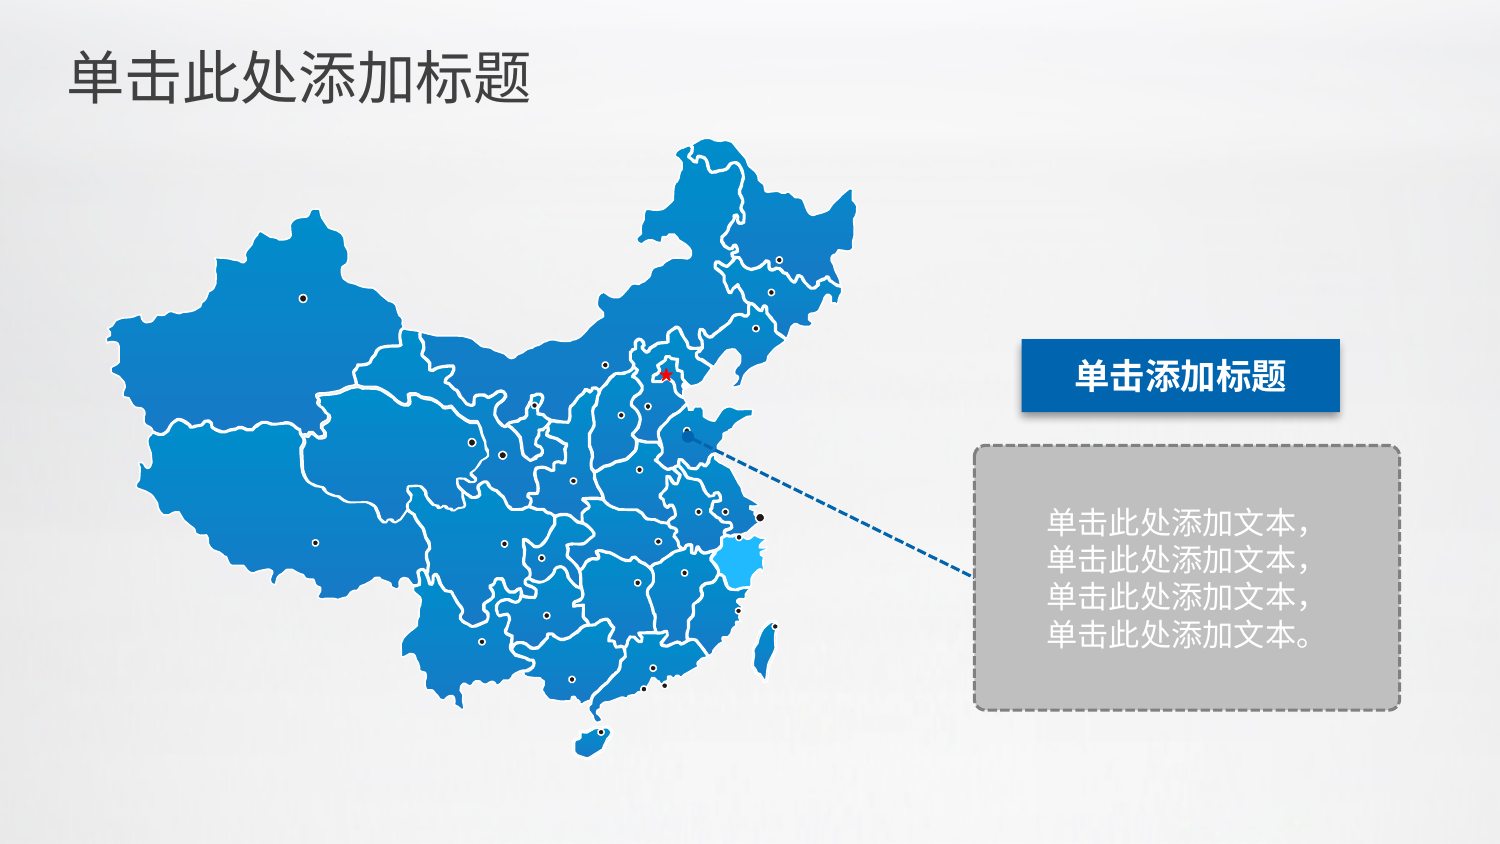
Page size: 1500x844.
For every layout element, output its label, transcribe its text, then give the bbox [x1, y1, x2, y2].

text_box 单击添加标题 [1020, 337, 1342, 414]
text_box 单击此处添加标题 [51, 33, 597, 127]
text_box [106, 138, 858, 760]
picture [0, 0, 1500, 844]
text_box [687, 436, 1400, 711]
